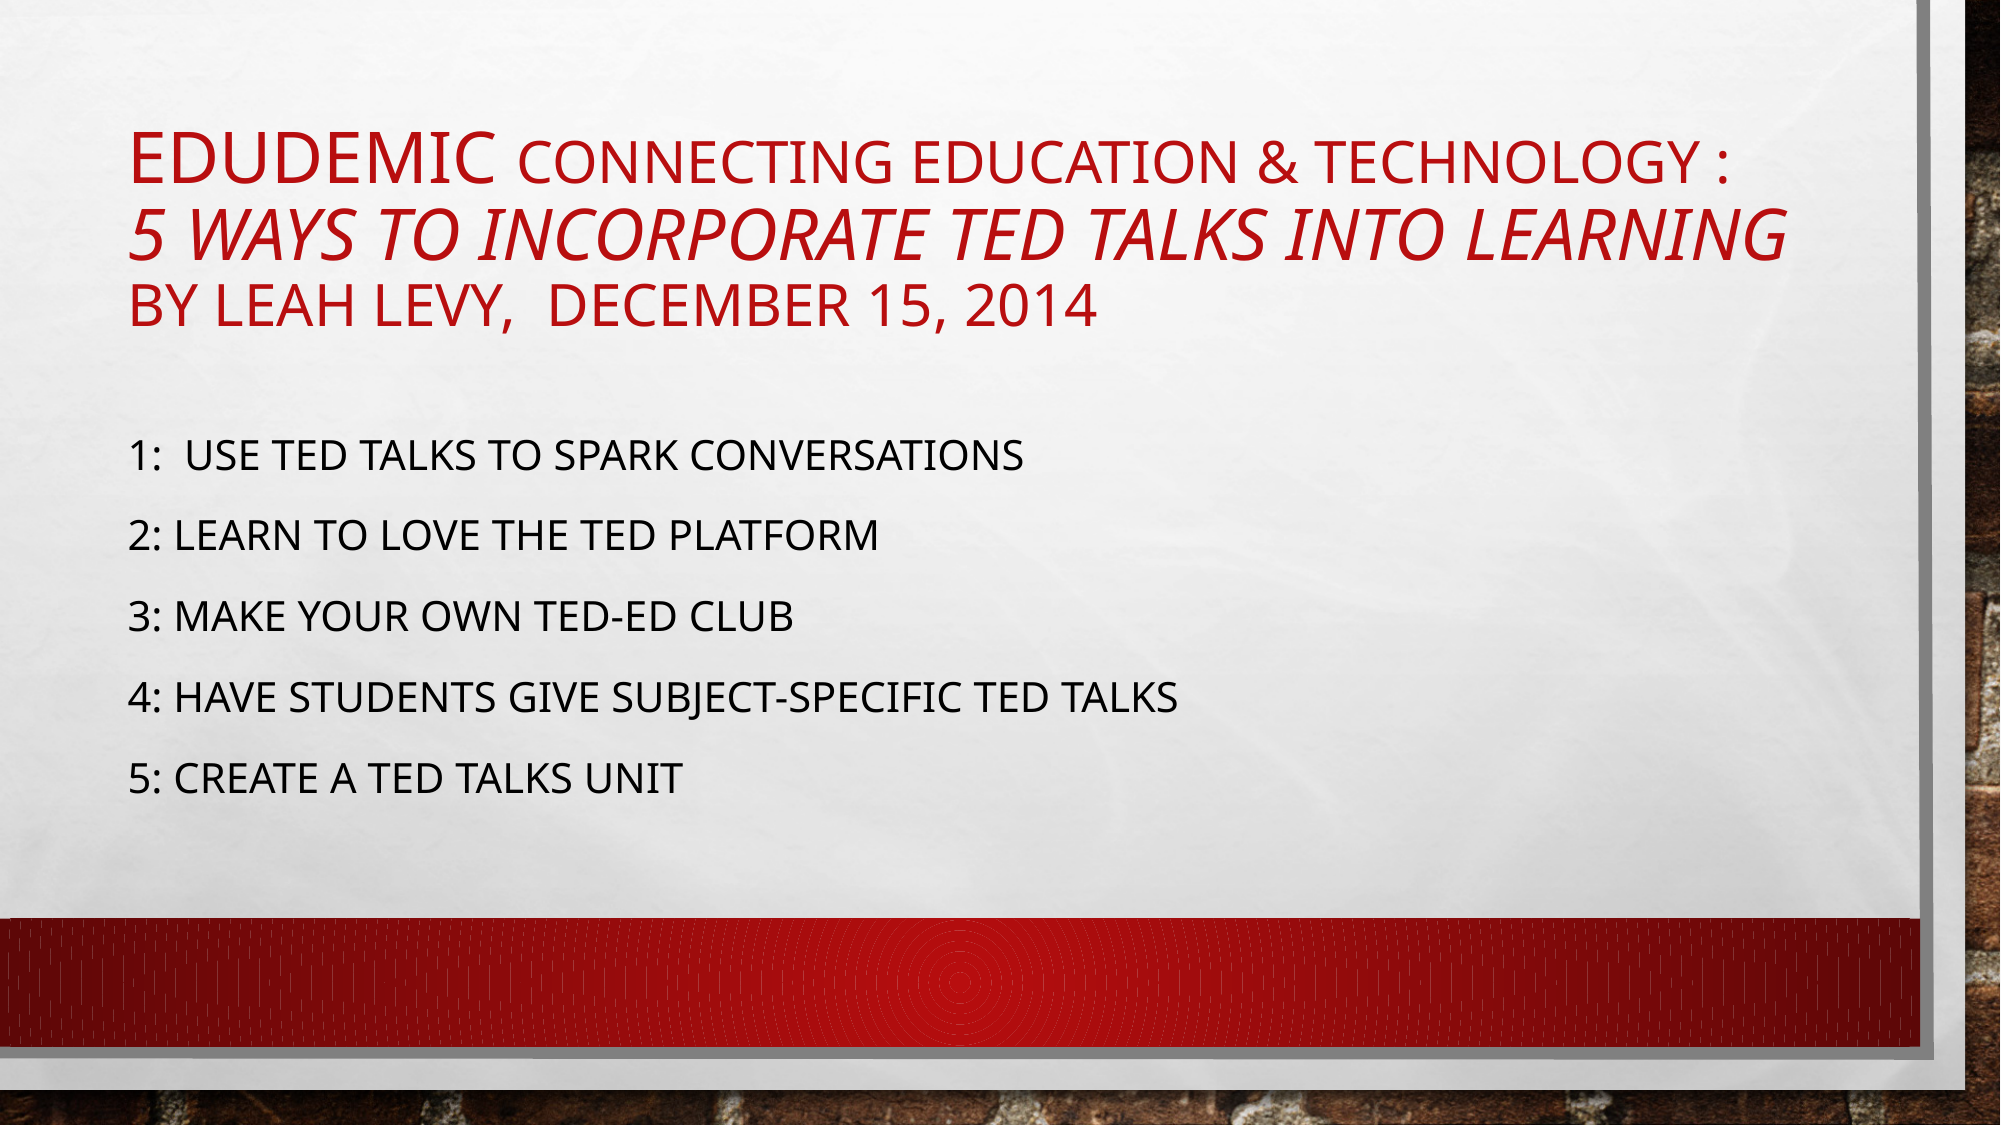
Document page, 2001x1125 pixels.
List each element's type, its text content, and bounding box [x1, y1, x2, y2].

title EDUDEMIC connecting education & technology : 5 Ways to Incorporate TED Talks into Learning By Leah Levy, December 15, 2014 [112, 112, 1818, 338]
list 1: Use Ted Talks to Spark Conversations 2: Learn to Love the TeD Platform 3: Make your own Ted-Ed club 4: Have students give subject-specific ted talks 5: Create a ted Talks unit [112, 338, 1818, 882]
picture [0, 0, 2000, 1125]
